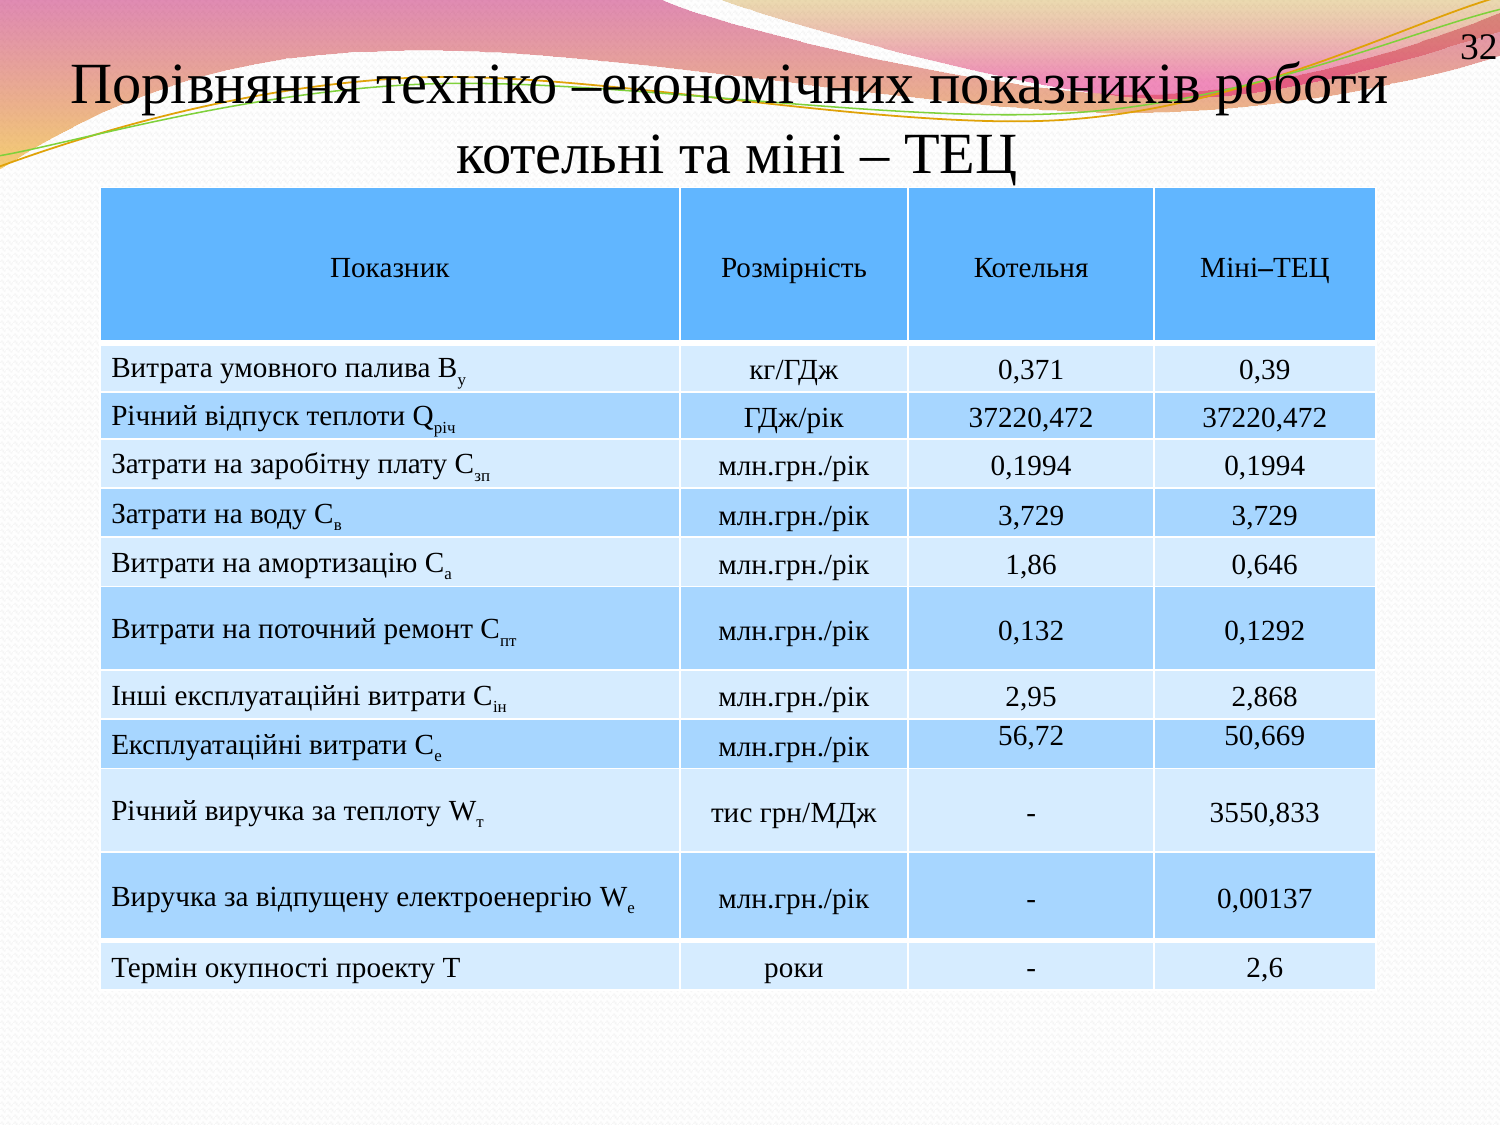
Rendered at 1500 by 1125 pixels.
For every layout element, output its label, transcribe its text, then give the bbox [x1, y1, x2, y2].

table_cell 2,868 [1155, 671, 1375, 718]
table_cell Річний відпуск теплоти Qріч [101, 393, 679, 438]
table_cell 0,00137 [1155, 853, 1375, 938]
table_cell 2,95 [909, 671, 1153, 718]
table_cell млн.грн./рік [681, 538, 907, 586]
table_cell 2,6 [1155, 943, 1375, 989]
table_cell 0,1994 [1155, 440, 1375, 487]
table_cell Затрати на заробітну плату Сзп [101, 440, 679, 487]
table_cell млн.грн./рік [681, 853, 907, 938]
table_cell тис грн/МДж [681, 769, 907, 851]
table_header Котельня [909, 193, 1153, 340]
table_cell роки [681, 943, 907, 989]
table_cell 56,72 [909, 720, 1153, 768]
table_cell 1,86 [909, 538, 1153, 586]
table_cell Інші експлуатаційні витрати Сін [101, 671, 679, 718]
table_cell 37220,472 [1155, 393, 1375, 438]
table_cell кг/ГДж [681, 346, 907, 391]
table_cell млн.грн./рік [681, 440, 907, 487]
table_cell - [909, 943, 1153, 989]
slide_number 32 [1372, 7, 1498, 68]
table_header Розмірність [681, 193, 907, 340]
table_cell Витрата умовного палива Ву [101, 346, 679, 391]
table_cell Затрати на воду Св [101, 489, 679, 536]
table_cell 0,371 [909, 346, 1153, 391]
table_cell 0,132 [909, 587, 1153, 669]
table_cell 0,39 [1155, 346, 1375, 391]
table_cell Витрати на поточний ремонт Спт [101, 587, 679, 669]
table_cell - [909, 853, 1153, 938]
table_cell Витрати на амортизацію Са [101, 538, 679, 586]
table_cell млн.грн./рік [681, 489, 907, 536]
table_cell 37220,472 [909, 393, 1153, 438]
table_header Міні–ТЕЦ [1155, 193, 1375, 340]
table_cell Річний виручка за теплоту Wт [101, 769, 679, 851]
table_cell Термін окупності проекту T [101, 943, 679, 989]
table_cell 3,729 [909, 489, 1153, 536]
table_cell Експлуатаційні витрати Се [101, 720, 679, 768]
table_header Показник [101, 193, 679, 340]
table_cell ГДж/рік [681, 393, 907, 438]
table_cell 3550,833 [1155, 769, 1375, 851]
table_cell млн.грн./рік [681, 671, 907, 718]
table_cell - [909, 769, 1153, 851]
table_cell Виручка за відпущену електроенергію Wе [101, 853, 679, 938]
table_cell 0,1994 [909, 440, 1153, 487]
text_box Порівняння техніко –економічних показників роботи котельні та міні – ТЕЦ [55, 37, 1404, 193]
table_cell млн.грн./рік [681, 720, 907, 768]
table_cell 0,1292 [1155, 587, 1375, 669]
table_cell 0,646 [1155, 538, 1375, 586]
table_cell млн.грн./рік [681, 587, 907, 669]
table_cell 50,669 [1155, 720, 1375, 768]
